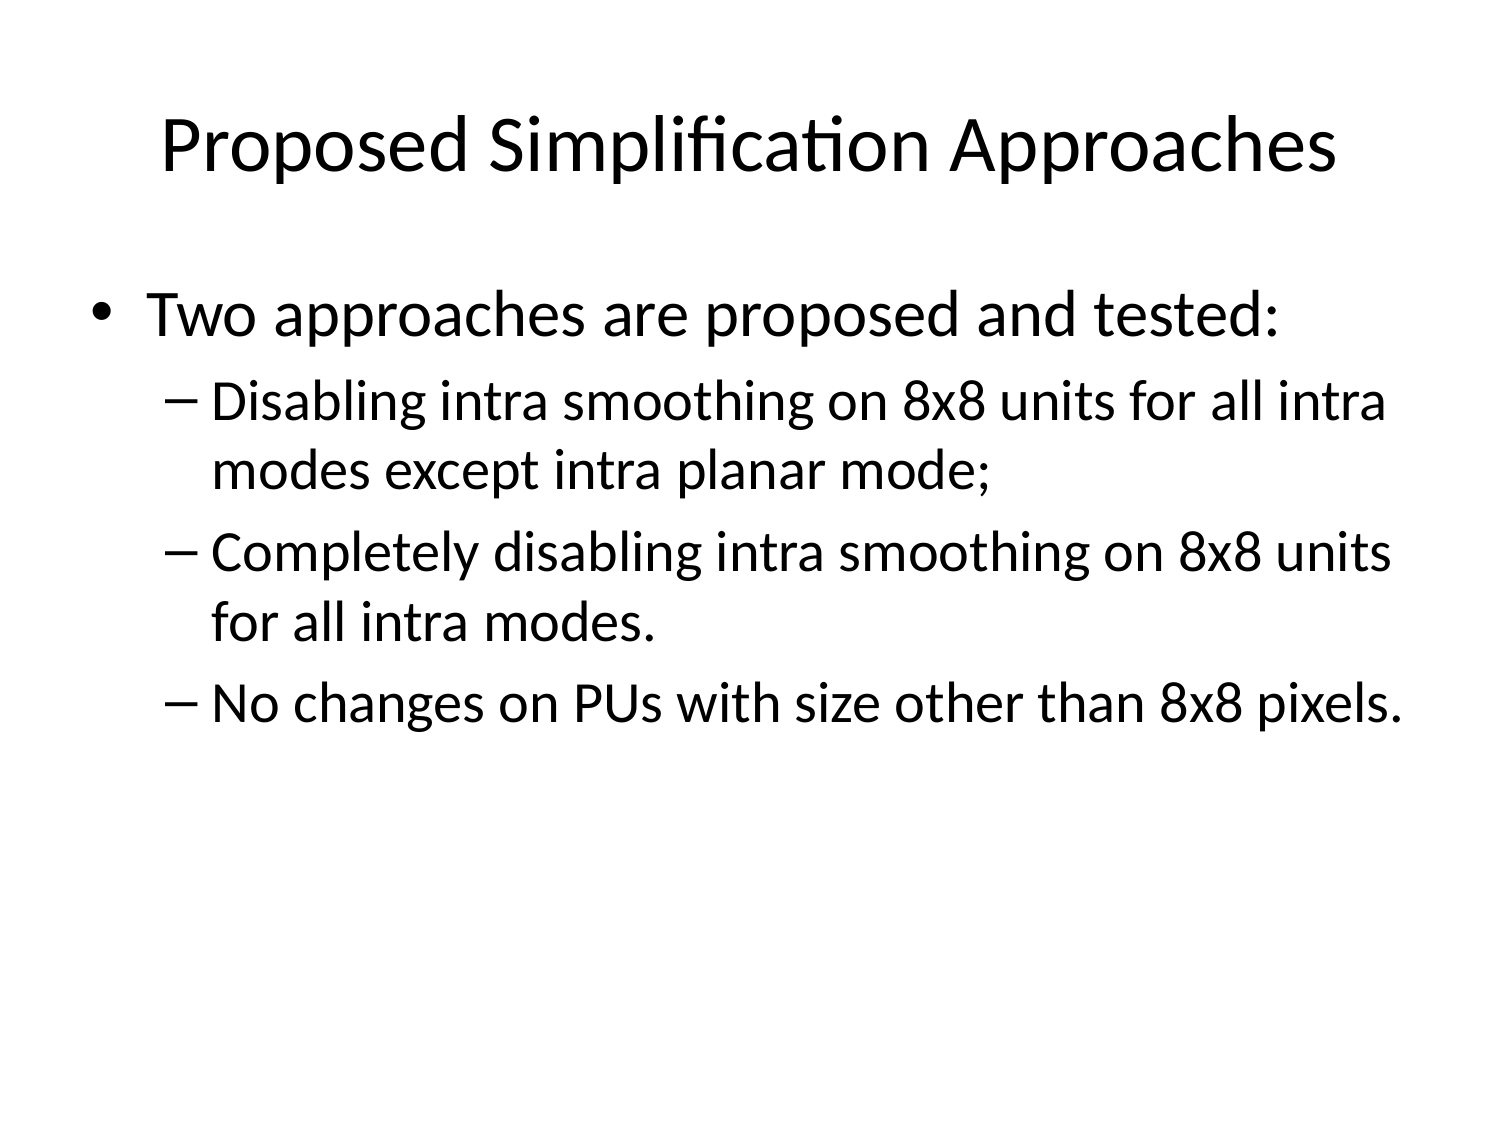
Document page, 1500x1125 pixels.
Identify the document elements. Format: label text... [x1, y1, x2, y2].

list Two approaches are proposed and tested: Disabling intra smoothing on 8x8 units for all intra modes except intra planar mode; Completely disabling intra smoothing on 8x8 units for all intra modes. No changes on PUs with size other than 8x8 pixels. [75, 262, 1425, 1005]
title Proposed Simplification Approaches [75, 45, 1425, 233]
